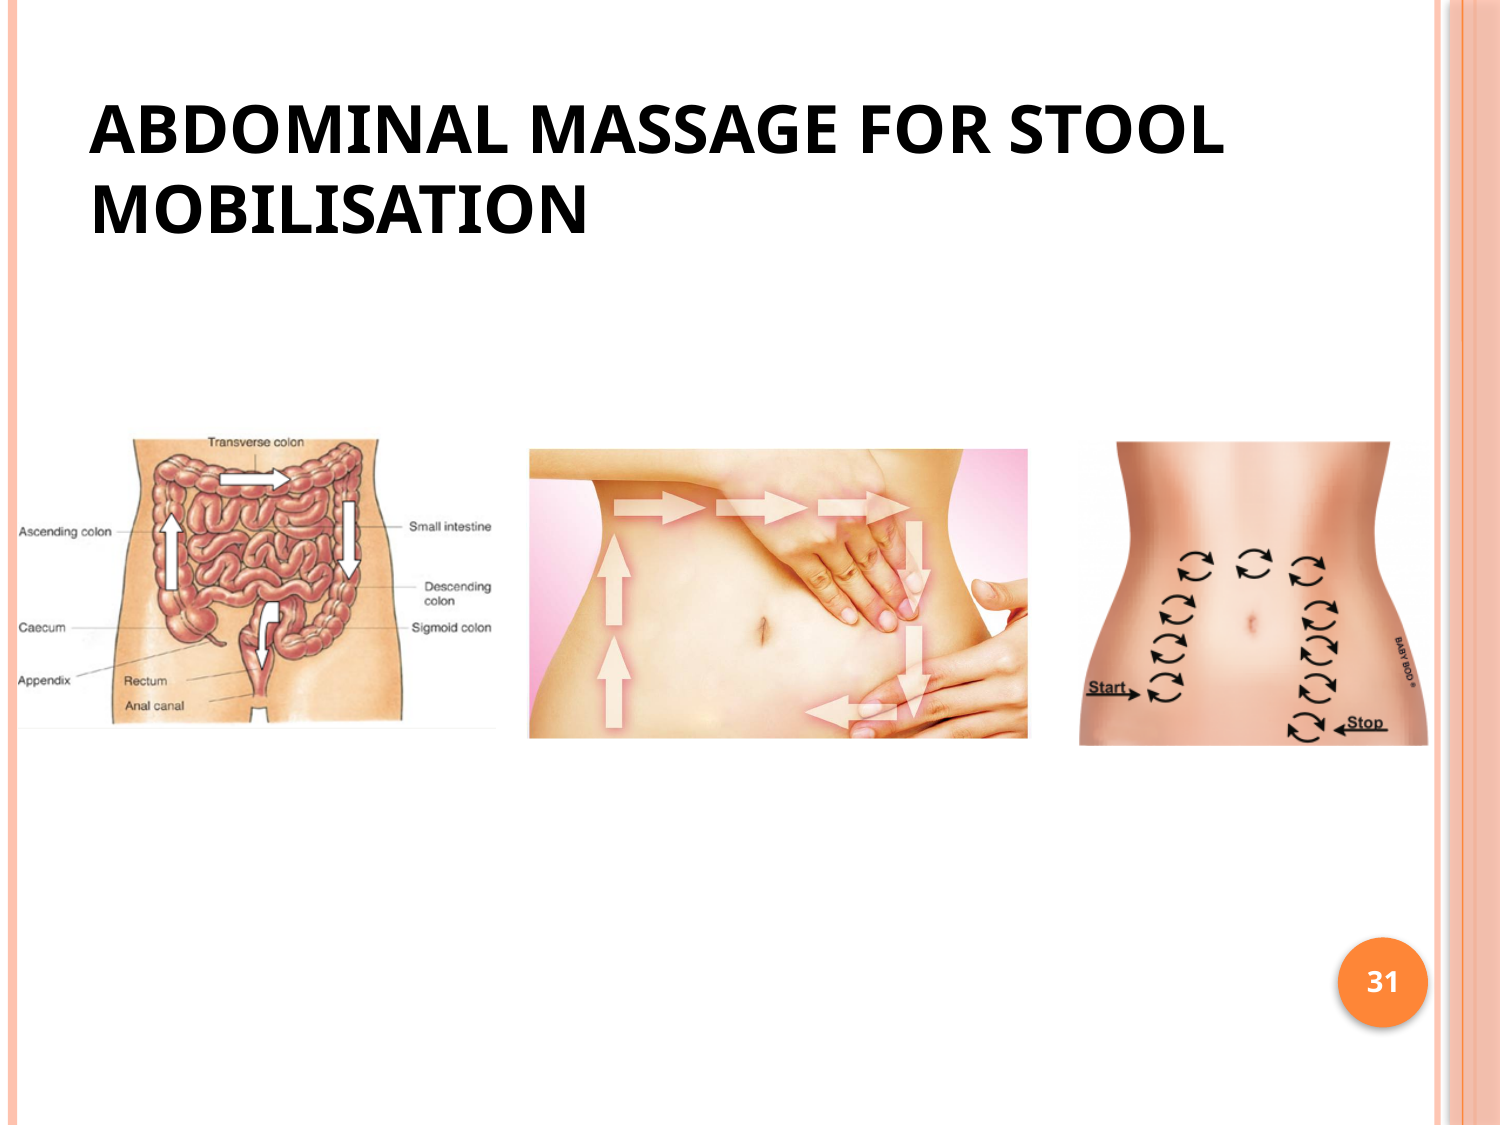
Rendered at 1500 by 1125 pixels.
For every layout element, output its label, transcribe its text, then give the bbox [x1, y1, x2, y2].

slide_number 31 [1333, 940, 1434, 1027]
text_box Abdominal massage for stool mobilisation [75, 66, 1300, 255]
picture [525, 447, 1033, 739]
picture [1077, 440, 1431, 747]
picture [18, 424, 497, 730]
